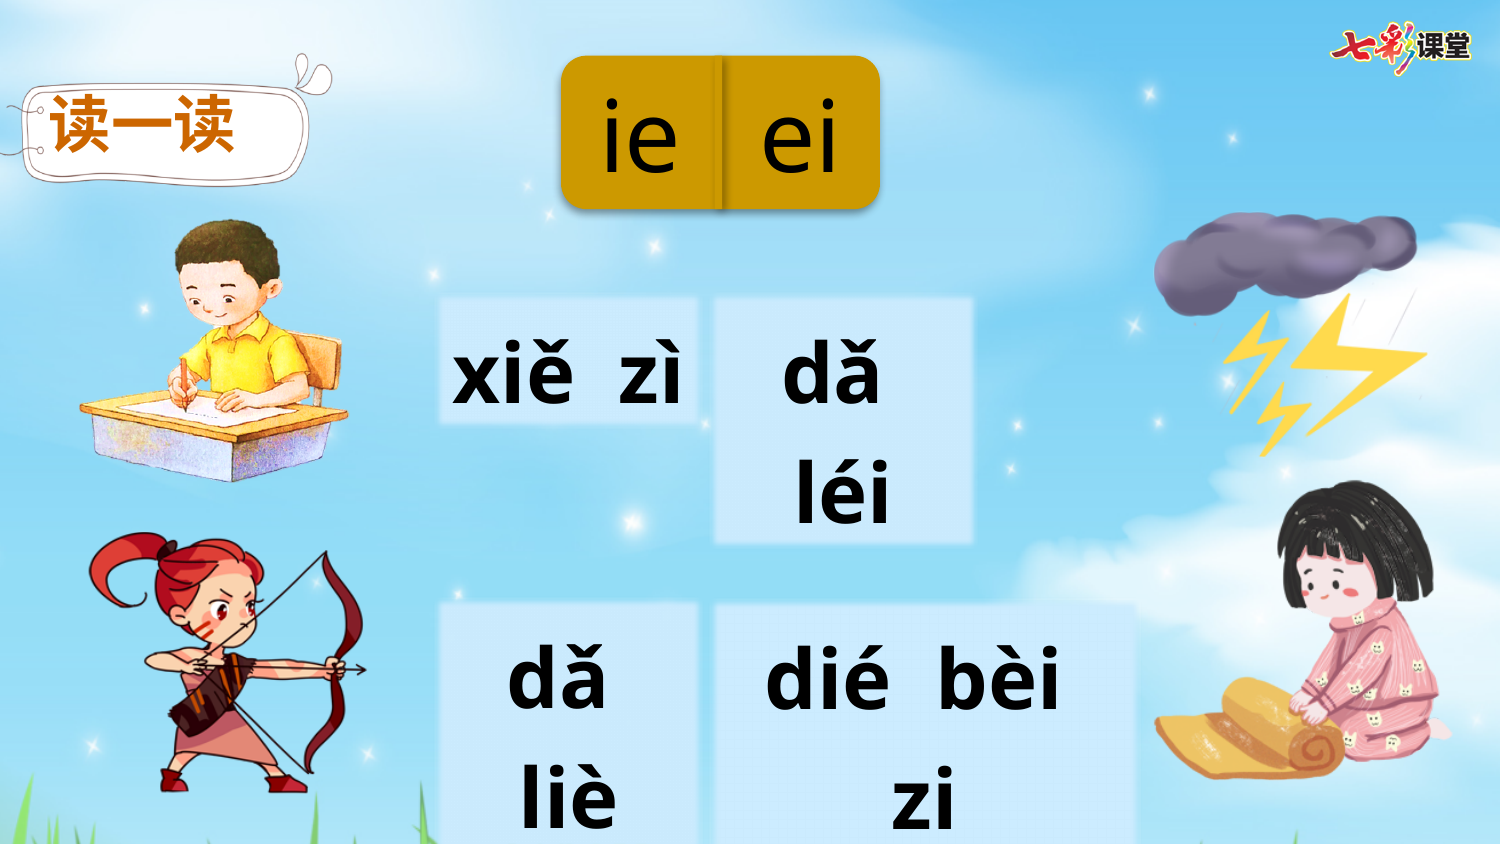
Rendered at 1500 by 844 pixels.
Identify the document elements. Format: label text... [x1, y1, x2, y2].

text_box dǎ léi [720, 303, 968, 538]
text_box dié bèi zi [720, 609, 1130, 844]
text_box dǎ liè [445, 608, 693, 843]
picture [0, 0, 1500, 844]
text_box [560, 55, 880, 210]
text_box xiě zì [445, 304, 693, 418]
